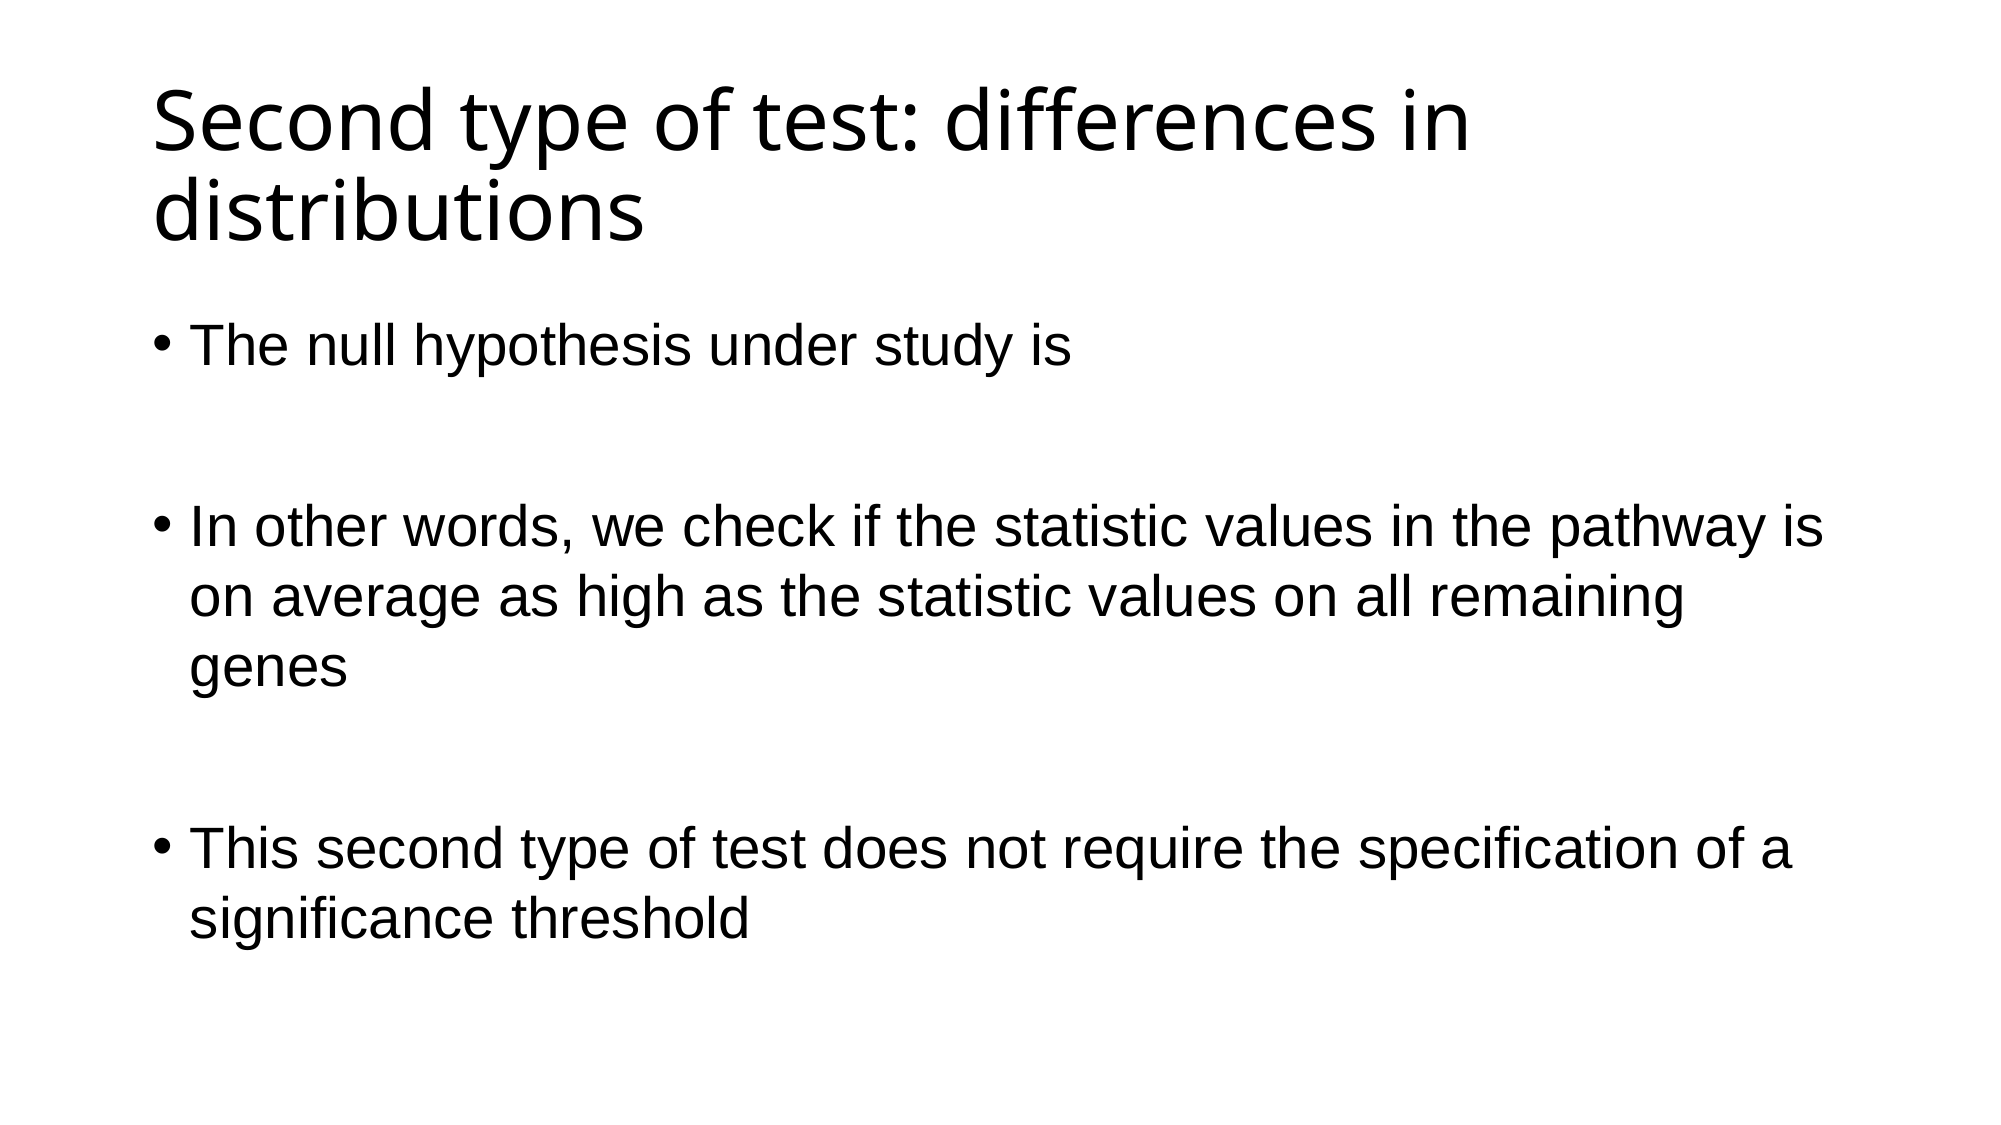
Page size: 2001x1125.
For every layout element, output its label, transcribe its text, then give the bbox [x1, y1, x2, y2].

title Second type of test: differences in distributions [137, 59, 1863, 278]
